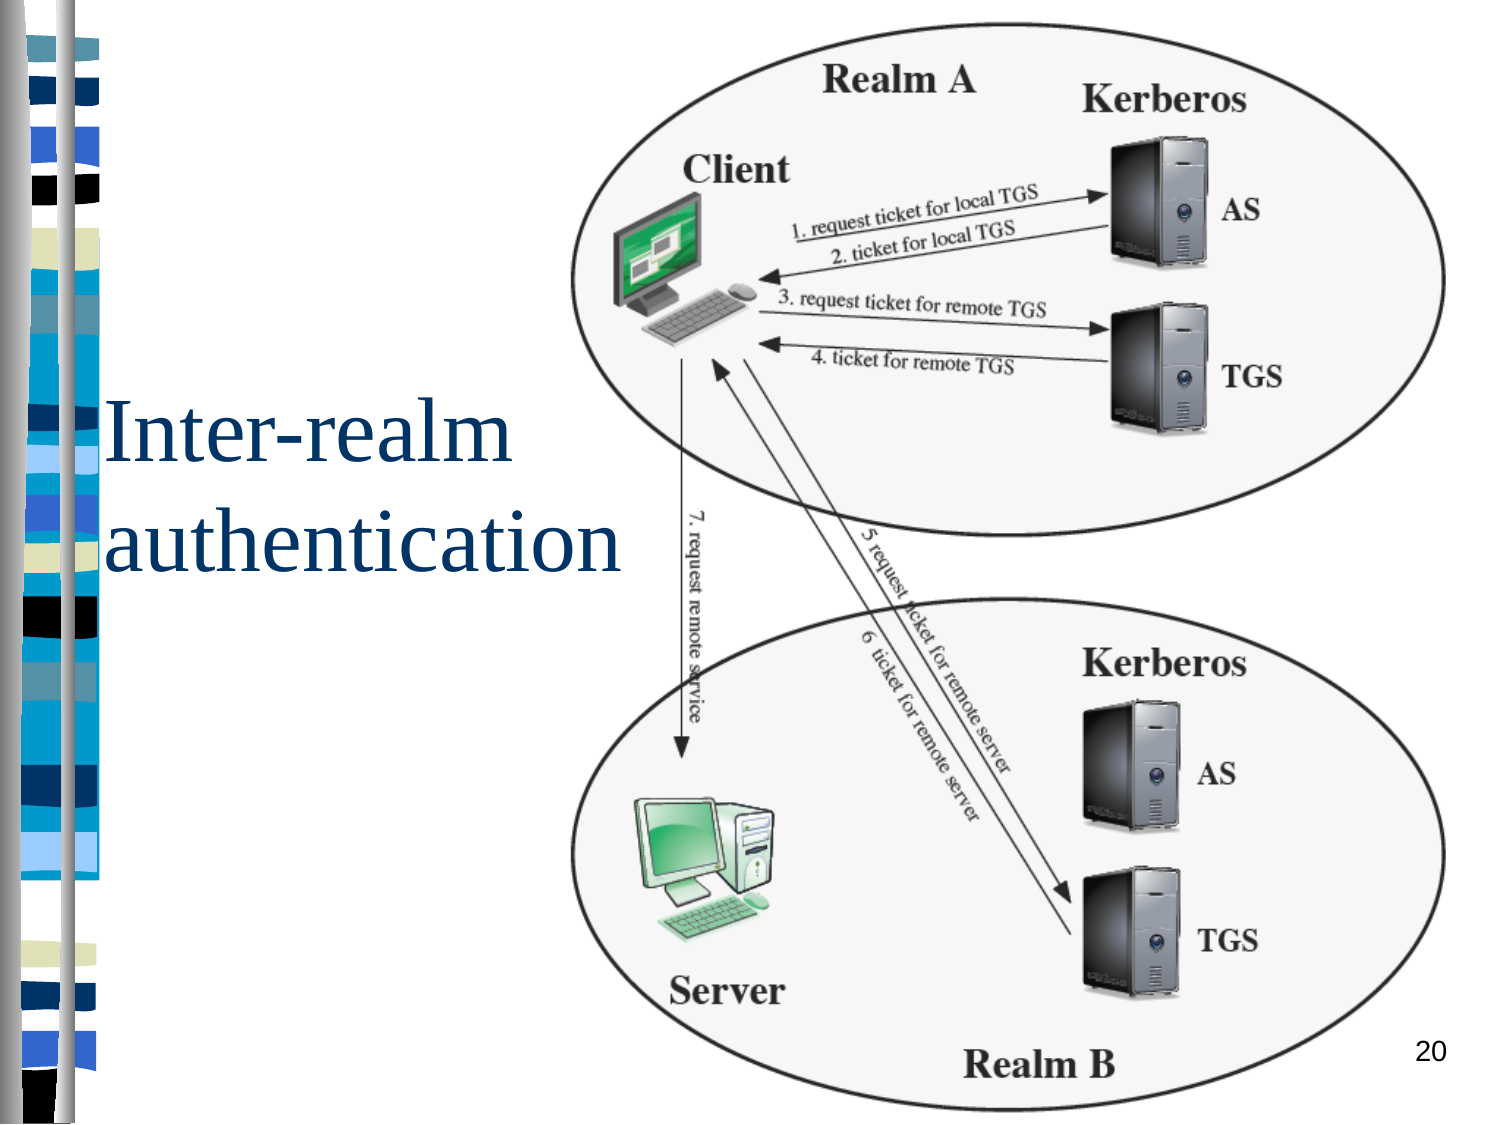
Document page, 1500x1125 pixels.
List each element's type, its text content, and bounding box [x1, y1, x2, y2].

title Inter-realm authentication [88, 373, 556, 586]
picture [561, 0, 1465, 1125]
